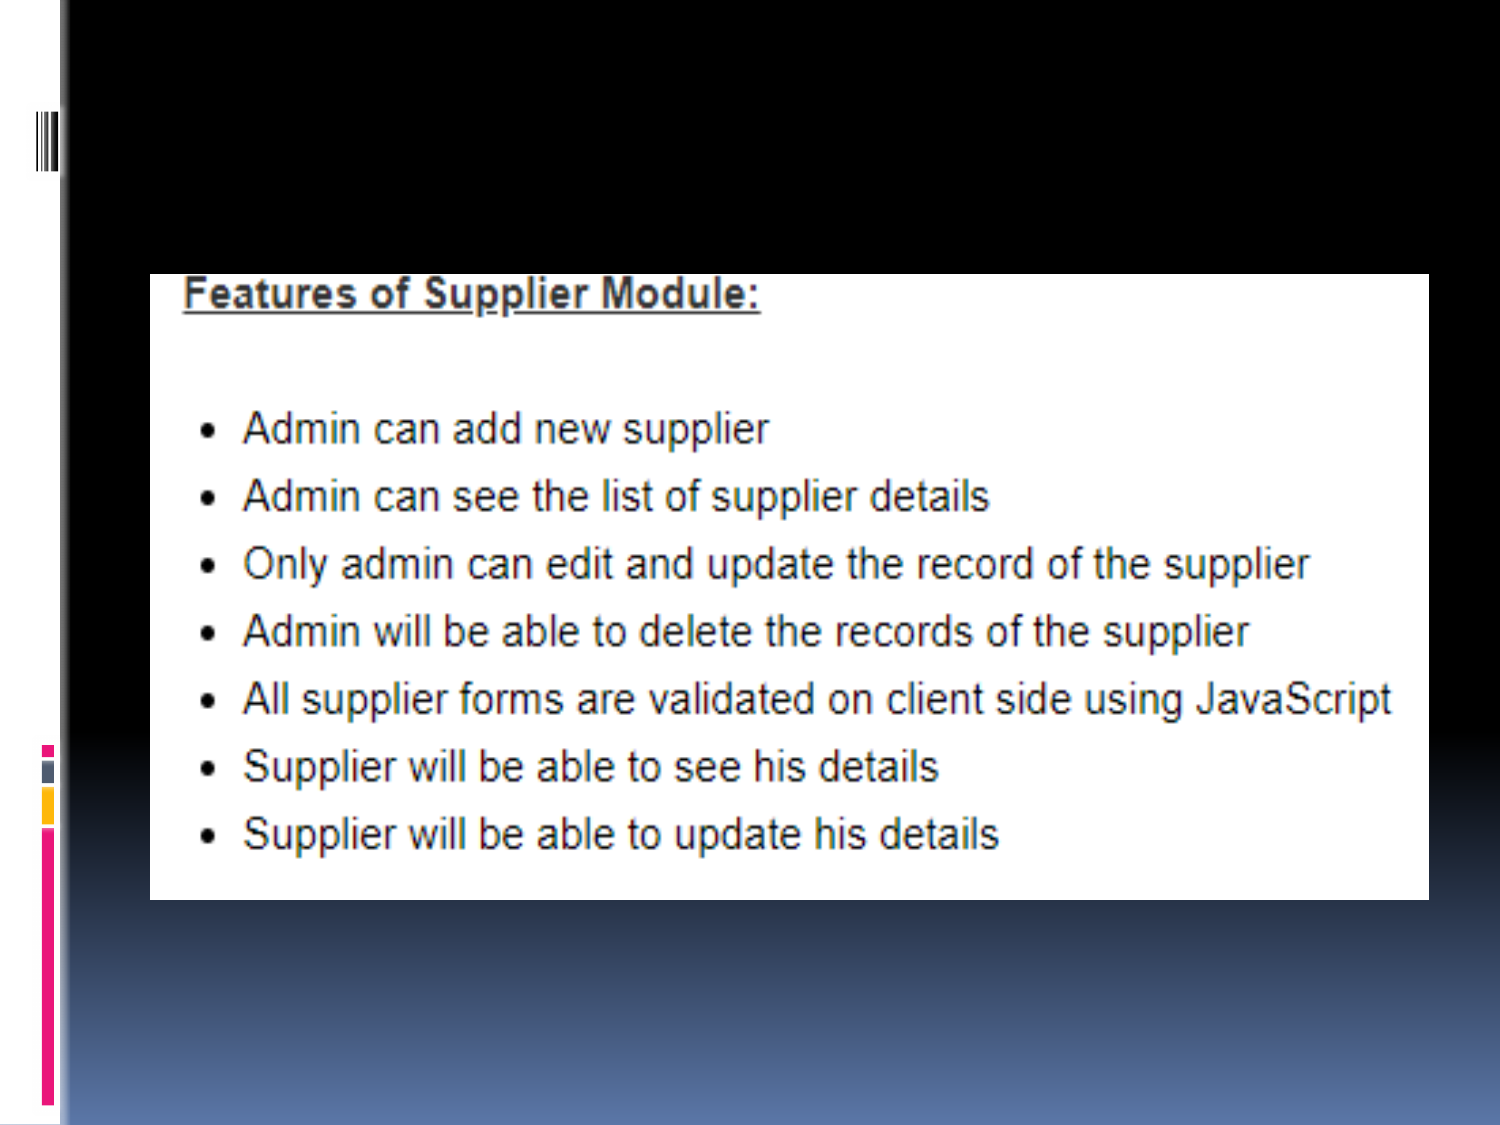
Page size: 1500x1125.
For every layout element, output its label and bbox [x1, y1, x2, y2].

list [149, 274, 1430, 901]
